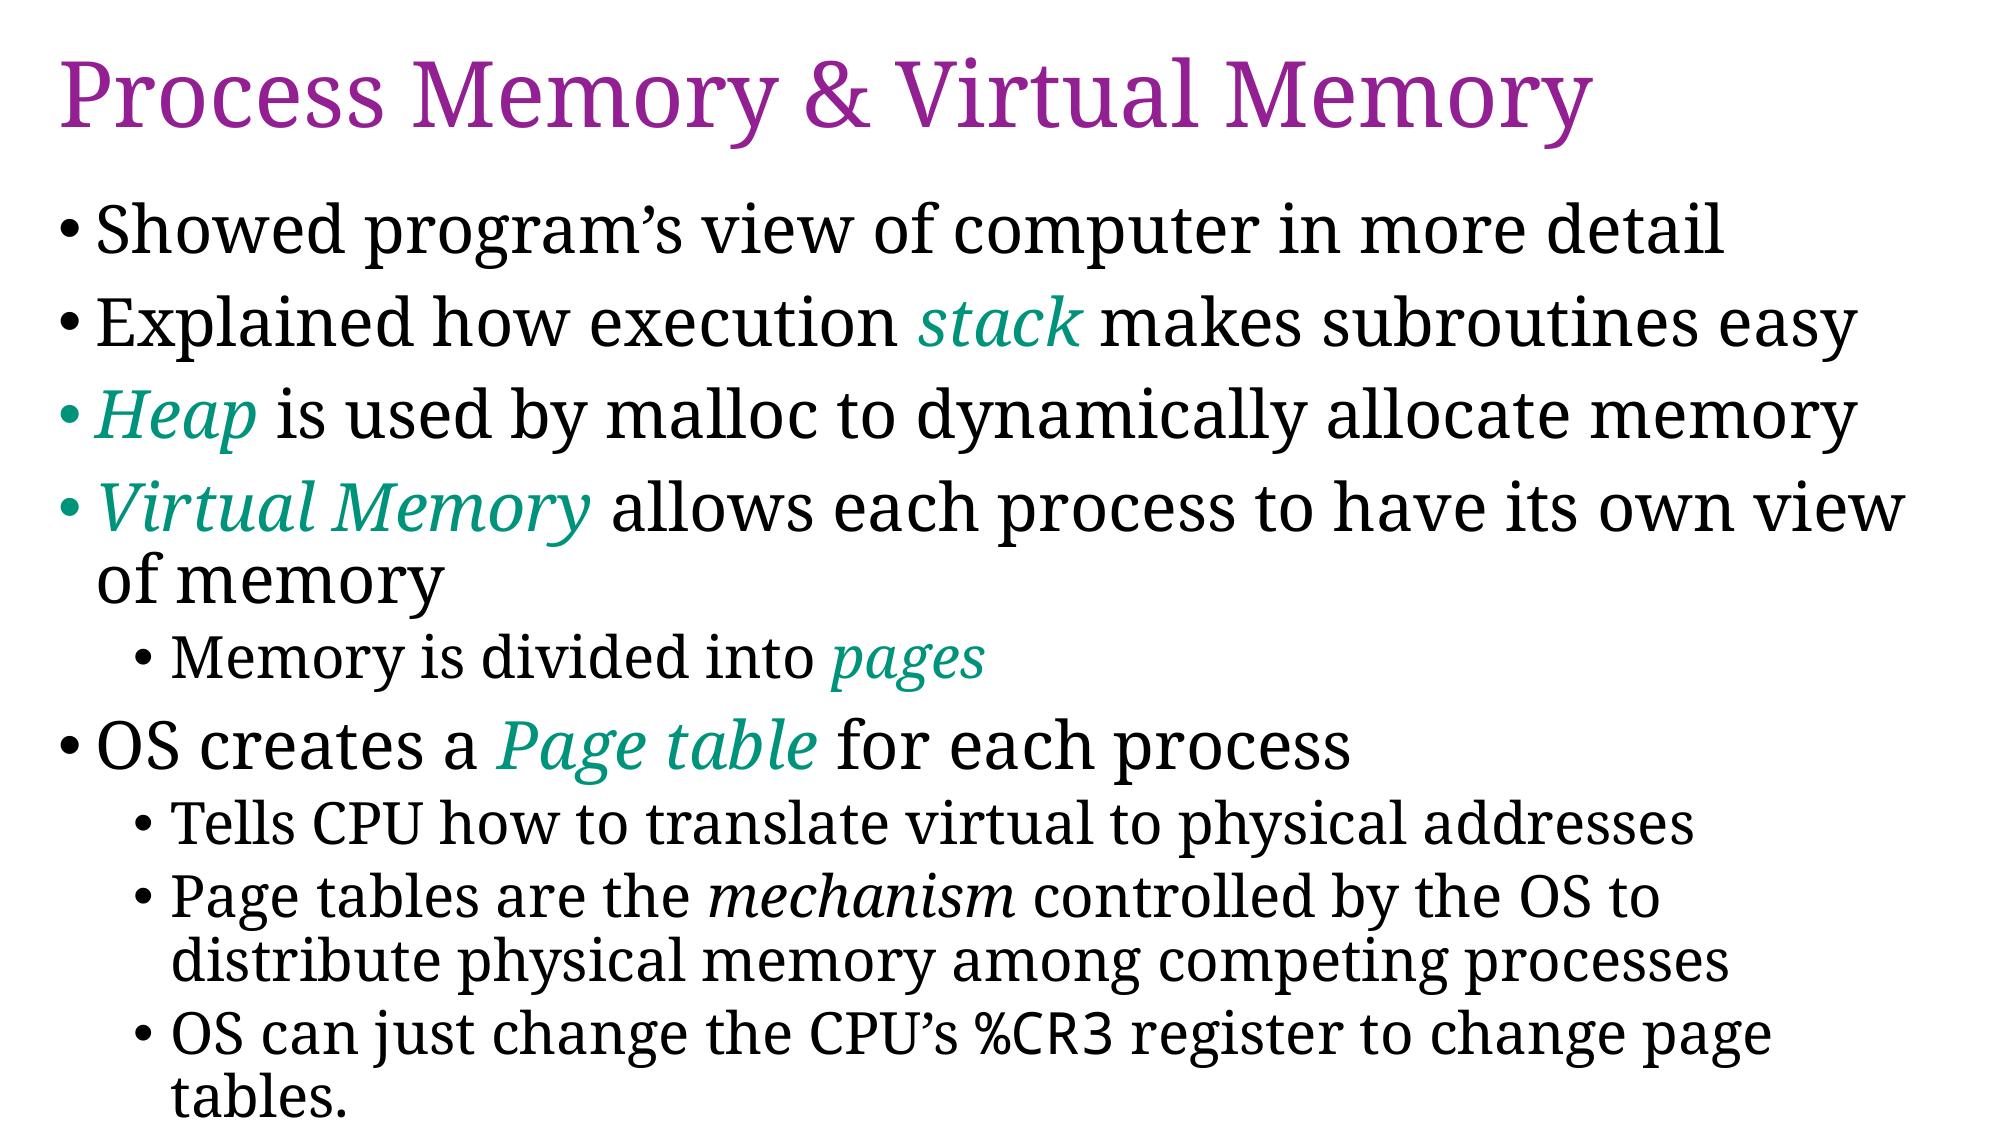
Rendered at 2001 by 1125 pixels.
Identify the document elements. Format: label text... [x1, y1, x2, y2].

title Process Memory & Virtual Memory [43, 25, 1953, 171]
list Showed program’s view of computer in more detail Explained how execution stack makes subroutines easy Heap is used by malloc to dynamically allocate memory Virtual Memory allows each process to have its own view of memory Memory is divided into pages OS creates a Page table for each process Tells CPU how to translate virtual to physical addresses Page tables are the mechanism controlled by the OS to distribute physical memory among competing processes OS can just change the CPU’s %CR3 register to change page tables. [43, 188, 1953, 1106]
